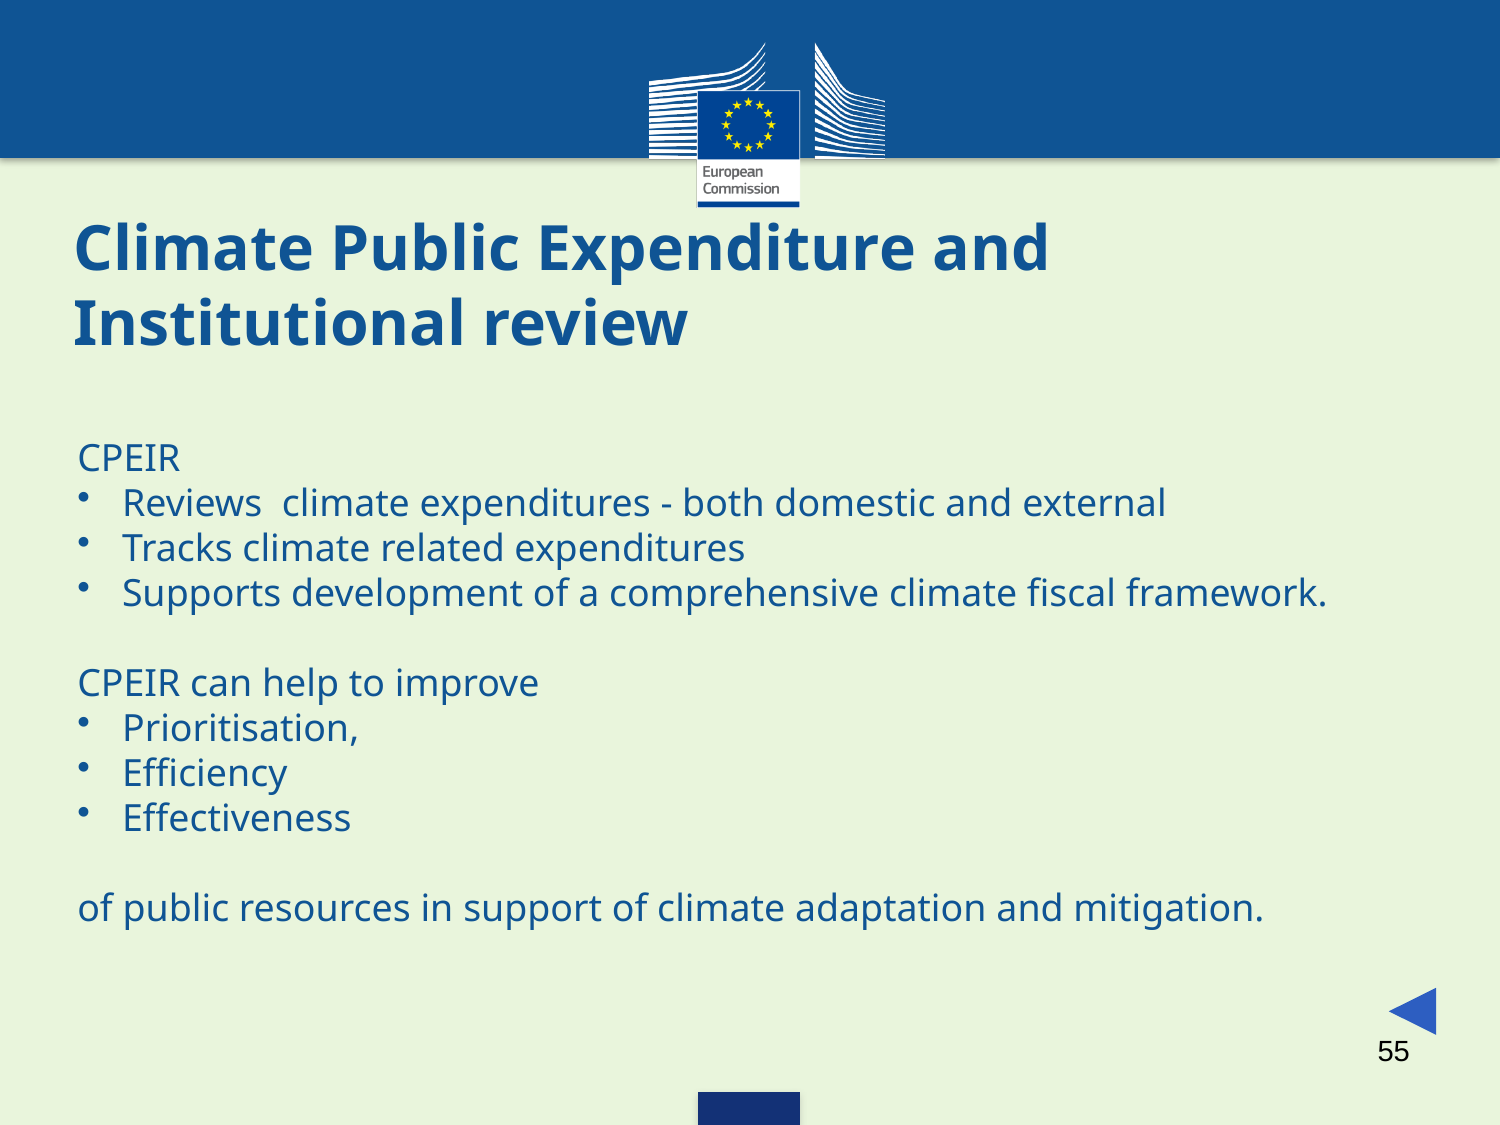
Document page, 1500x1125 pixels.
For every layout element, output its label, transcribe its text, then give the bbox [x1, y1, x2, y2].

picture [649, 42, 885, 181]
slide_number 55 [1074, 1024, 1426, 1103]
text_box [1388, 987, 1437, 1035]
title Climate Public Expenditure and Institutional review [0, 181, 1350, 385]
text_box CPEIR Reviews climate expenditures - both domestic and external Tracks climate related expenditures Supports development of a comprehensive climate fiscal framework. CPEIR can help to improve Prioritisation, Efficiency Effectiveness of public resources in support of climate adaptation and mitigation. [62, 427, 1410, 937]
